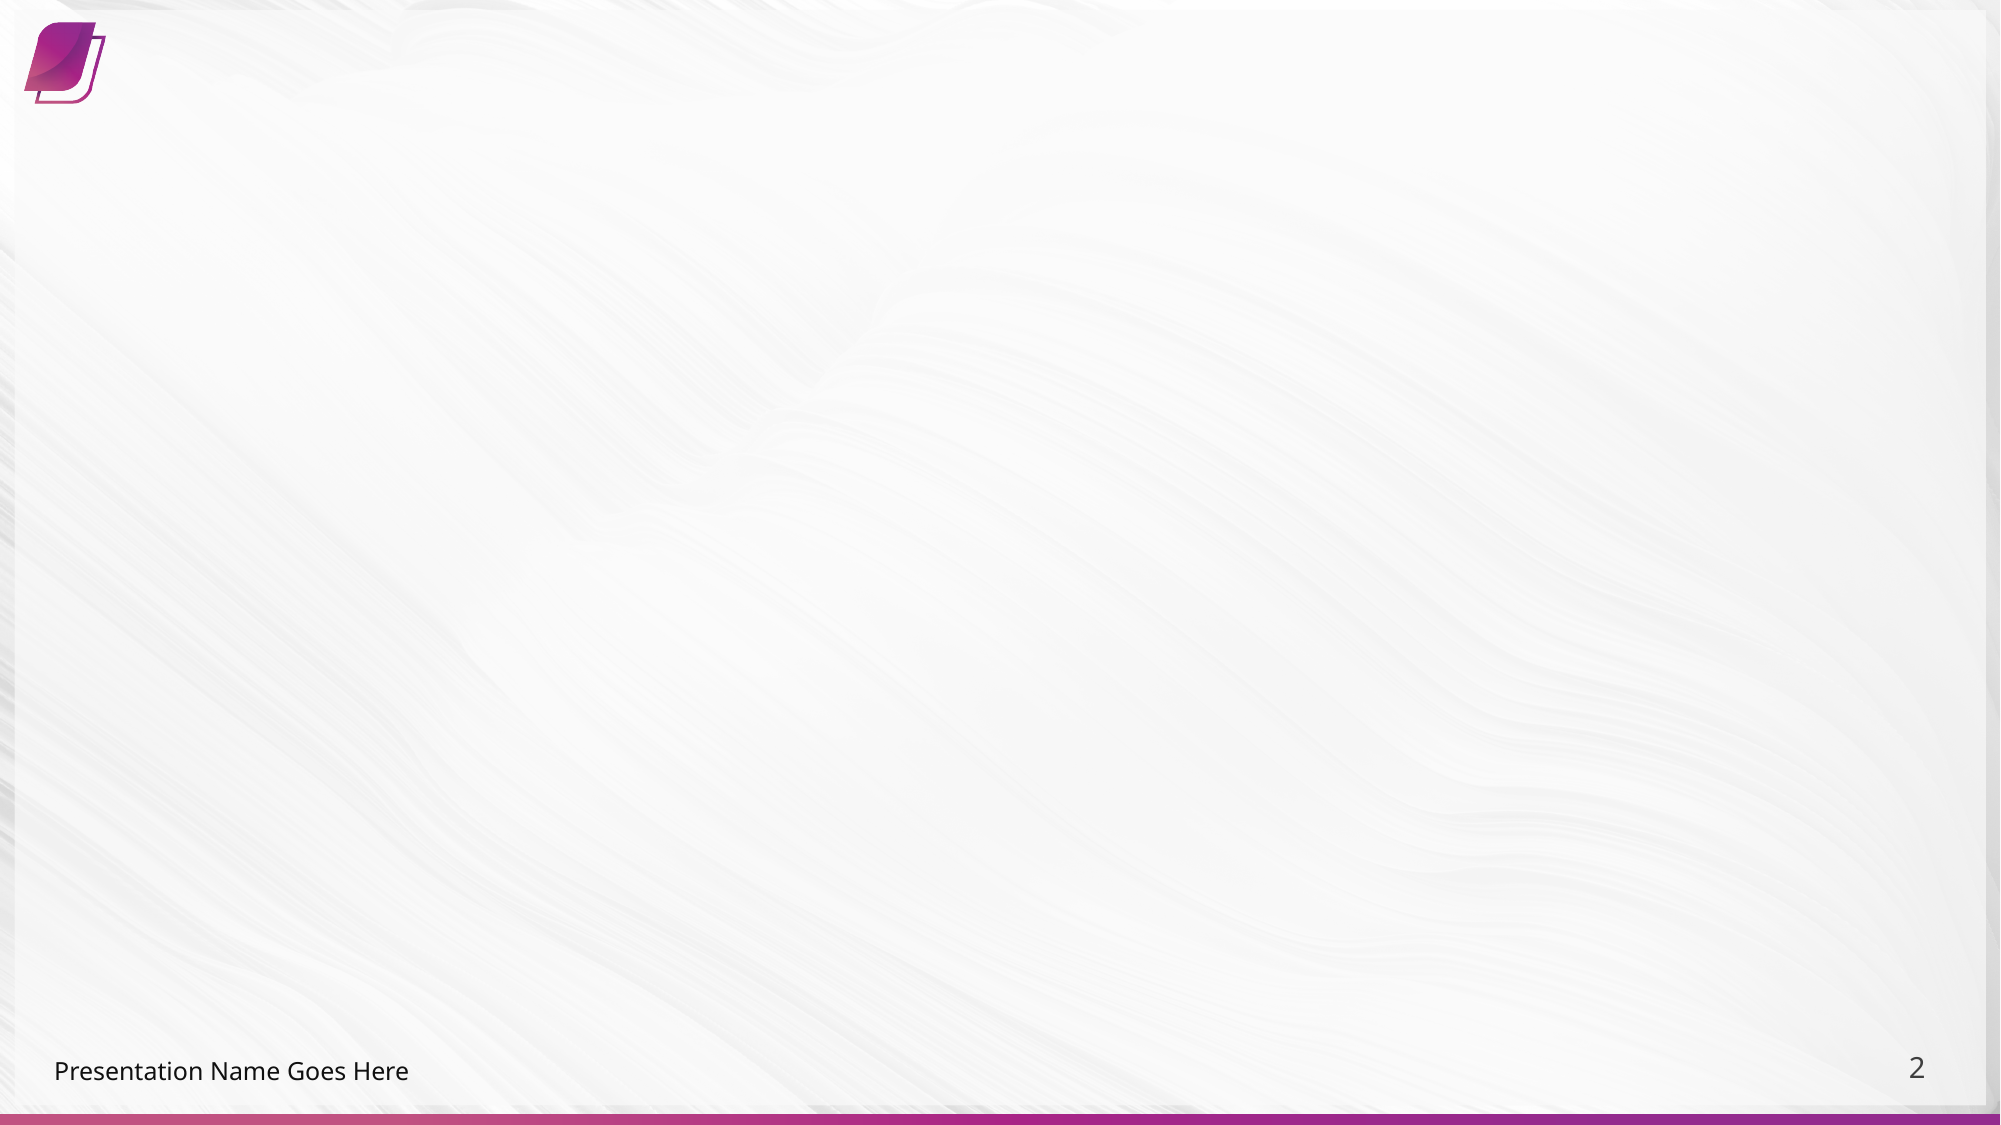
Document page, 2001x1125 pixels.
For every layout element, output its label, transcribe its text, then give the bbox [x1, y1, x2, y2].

footer Presentation Name Goes Here [39, 1042, 715, 1103]
picture [0, 0, 2001, 1125]
slide_number 2 [1490, 1039, 1941, 1100]
